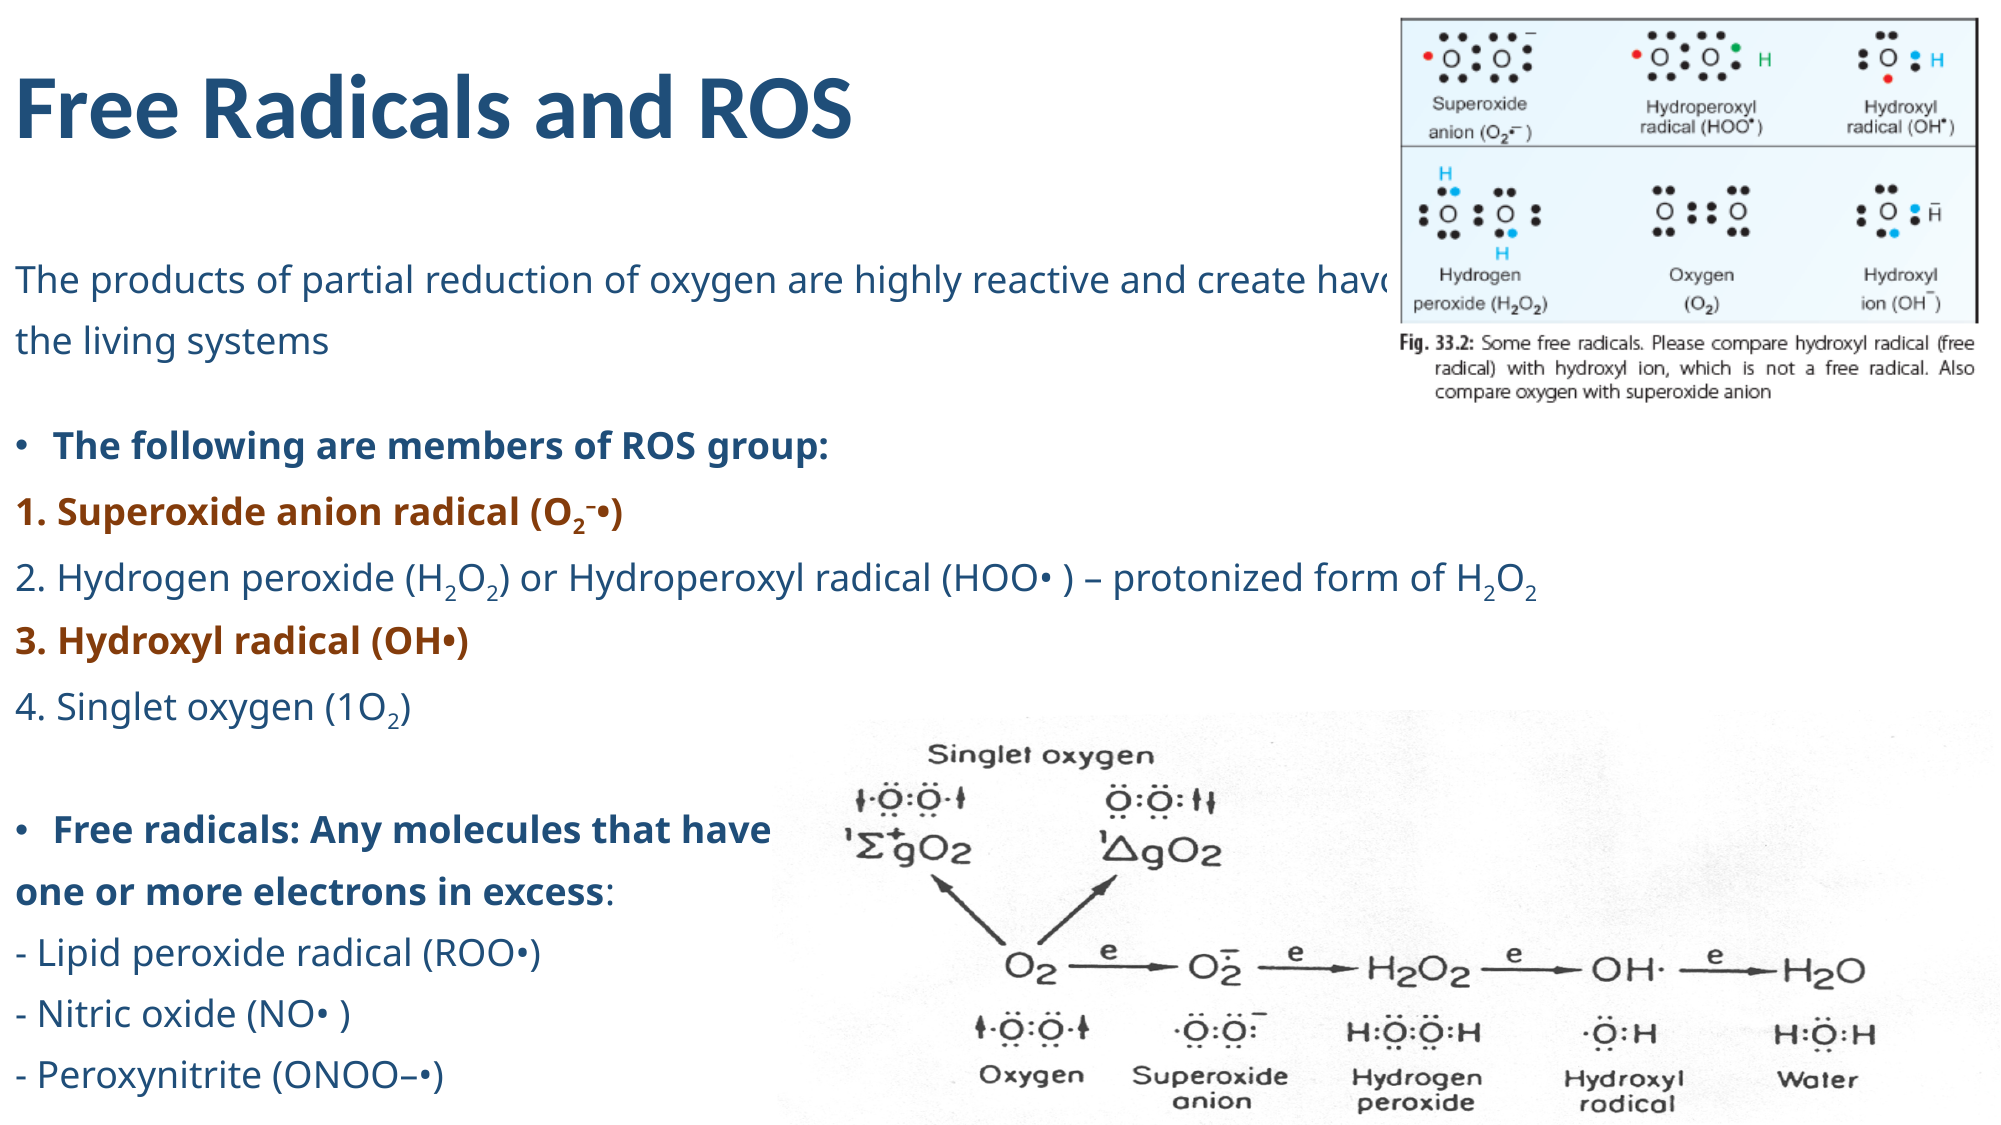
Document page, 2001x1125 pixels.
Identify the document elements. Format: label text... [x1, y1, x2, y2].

picture [772, 710, 2000, 1125]
title Free Radicals and ROS [0, 0, 1387, 218]
list The products of partial reduction of oxygen are highly reactive and create havoc in the living systems The following are members of ROS group: 1. Superoxide anion radical (O2–•) 2. Hydrogen peroxide (H2O2) or Hydroperoxyl radical (HOO• ) – protonized form of H2O2 3. Hydroxyl radical (OH•) 4. Singlet oxygen (1O2) Free radicals: Any molecules that have one or more electrons in excess: - Lipid peroxide radical (ROO•) - Nitric oxide (NO• ) - Peroxynitrite (ONOO–•) [0, 253, 2000, 1125]
picture [1387, 0, 2000, 422]
